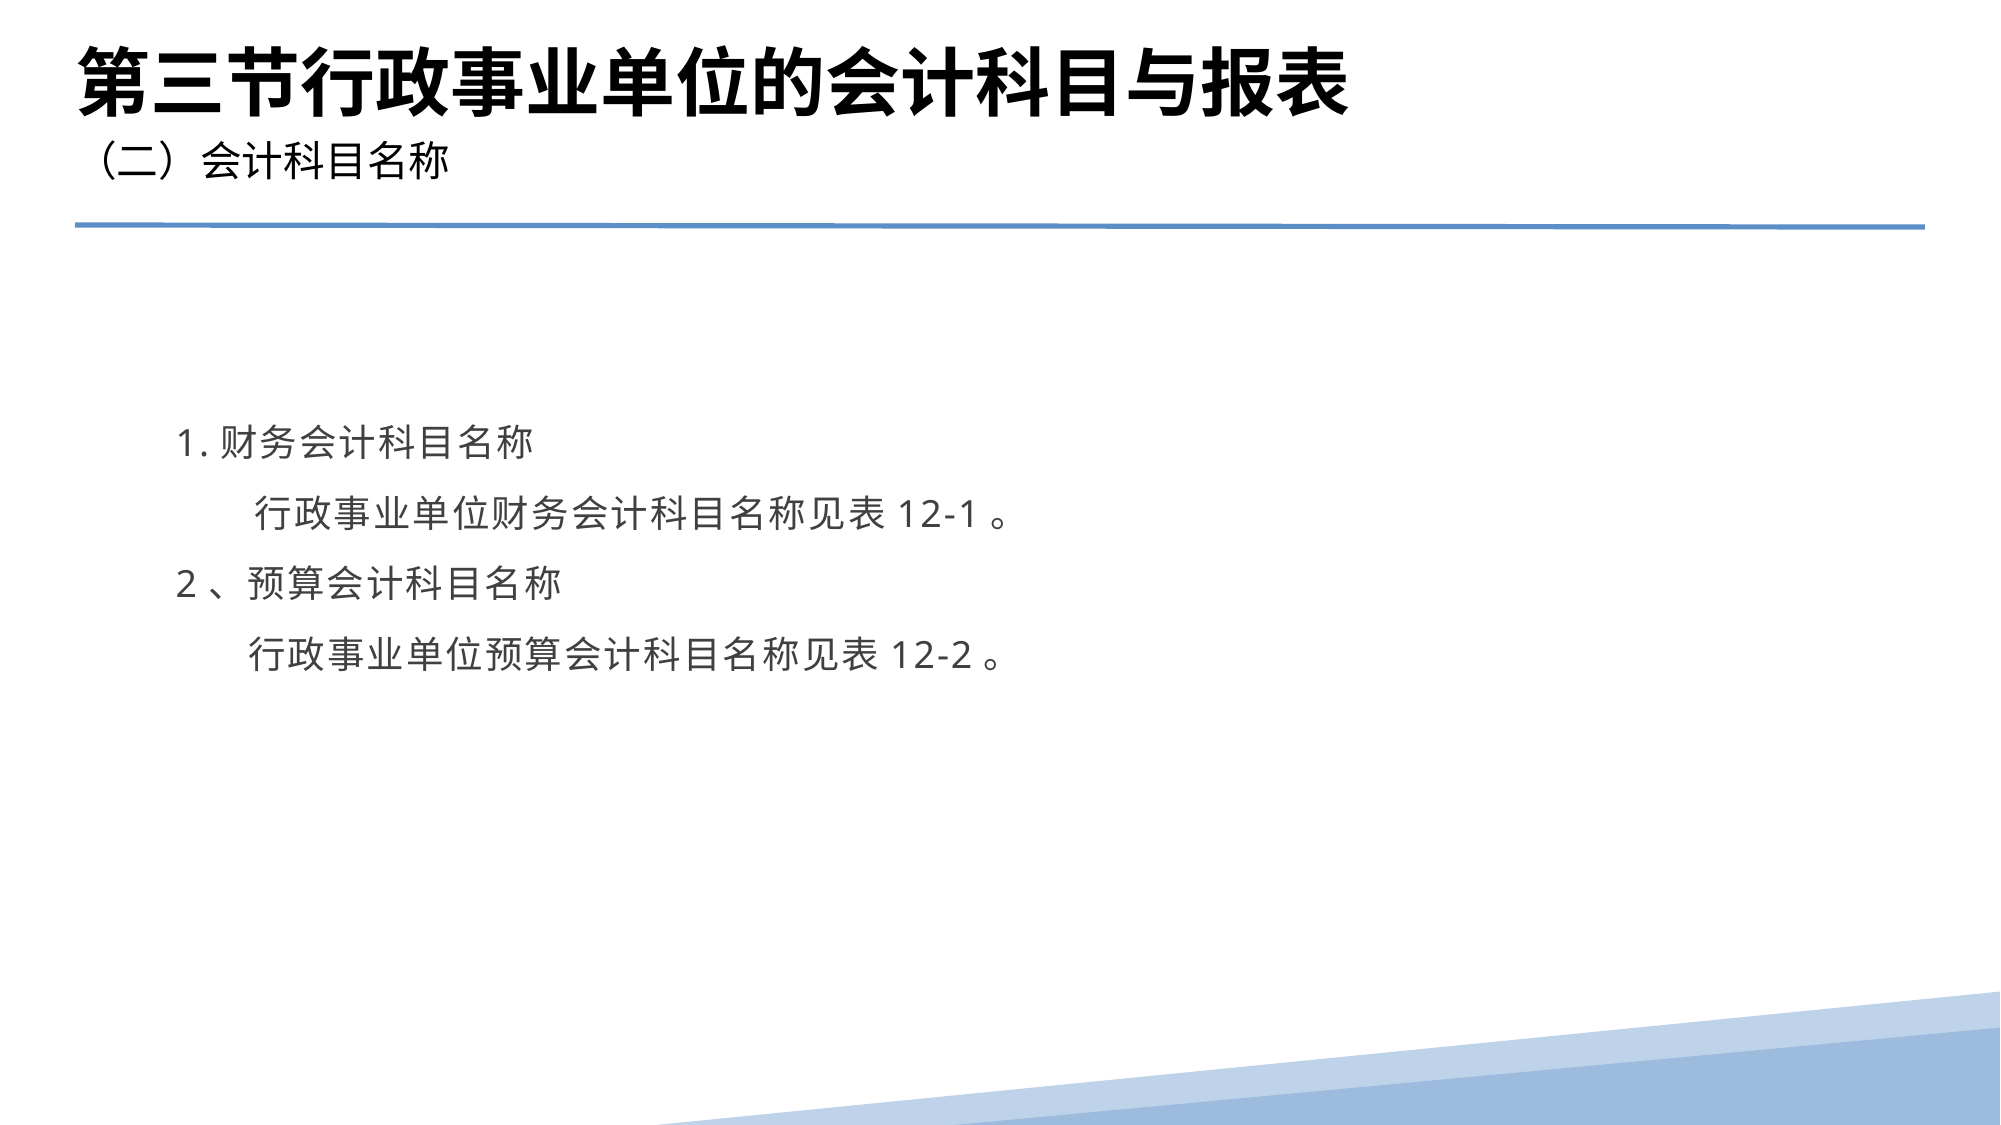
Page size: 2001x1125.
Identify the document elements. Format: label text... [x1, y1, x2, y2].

text_box （二）会计科目名称 [75, 124, 1925, 200]
text_box 1.财务会计科目名称 行政事业单位财务会计科目名称见表12-1。 2、预算会计科目名称 行政事业单位预算会计科目名称见表12-2。 [165, 275, 1673, 952]
text_box 第三节行政事业单位的会计科目与报表 [75, 24, 1925, 124]
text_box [74, 224, 1925, 228]
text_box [656, 991, 2000, 1125]
